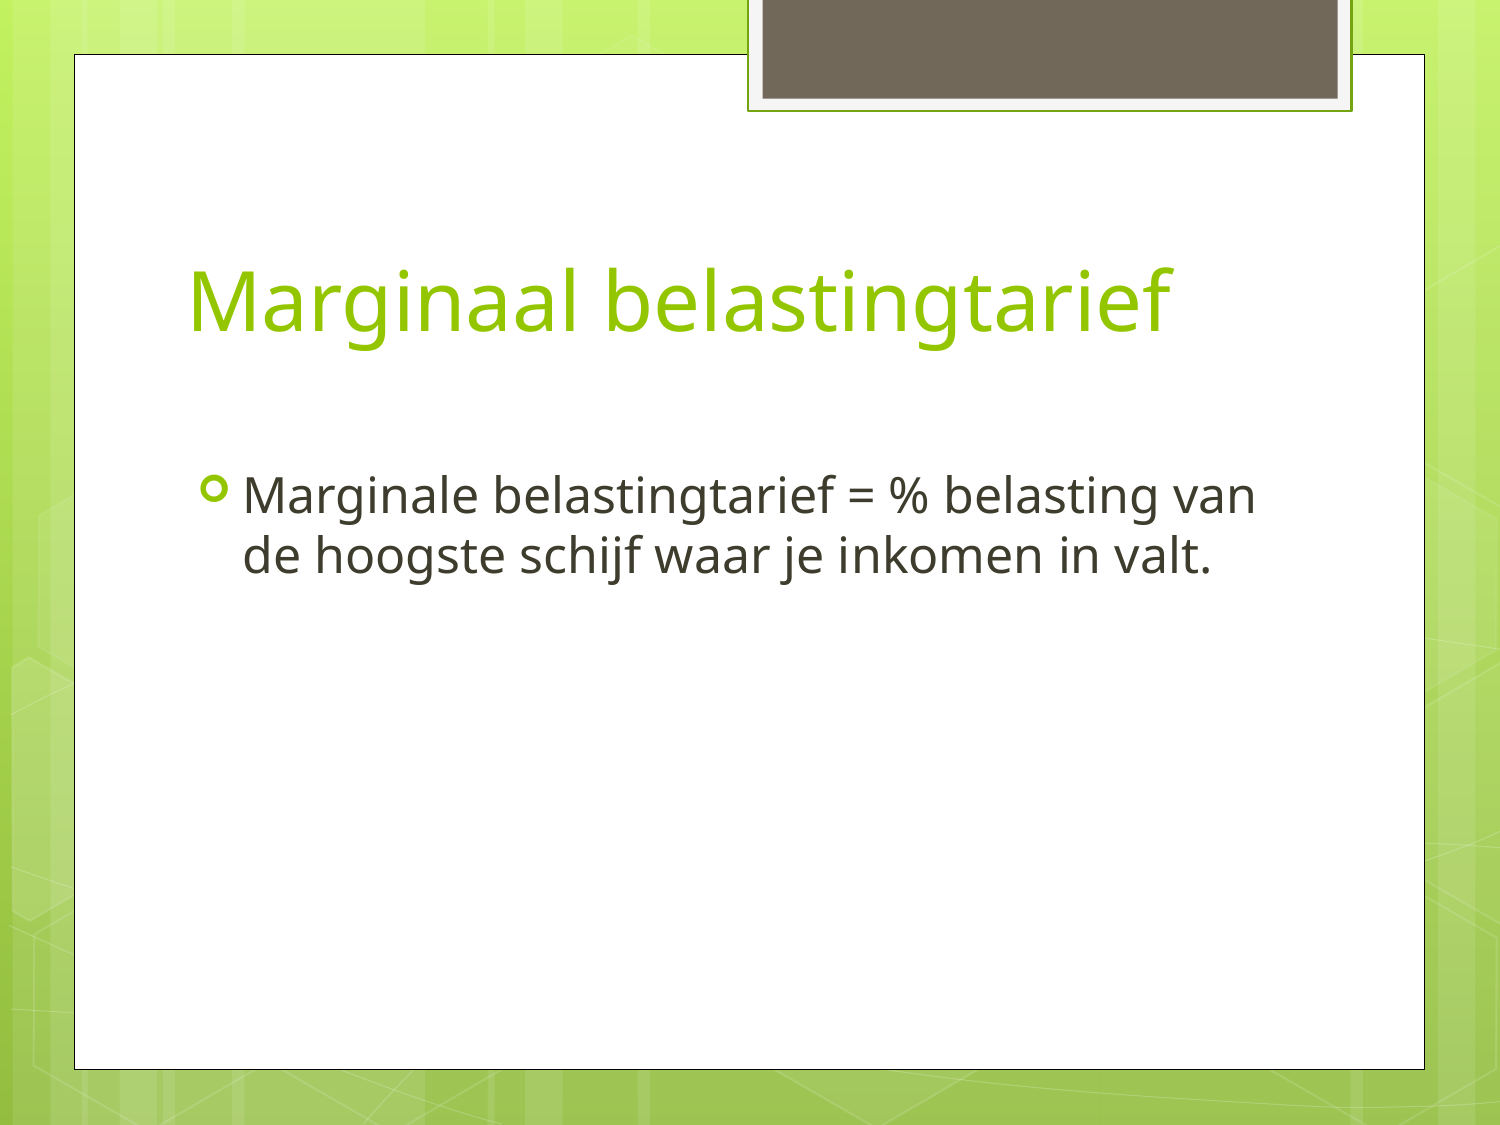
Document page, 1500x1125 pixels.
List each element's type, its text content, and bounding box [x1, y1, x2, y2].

title Marginaal belastingtarief [171, 168, 1324, 357]
list Marginale belastingtarief = % belasting van de hoogste schijf waar je inkomen in valt. [171, 456, 1283, 1032]
